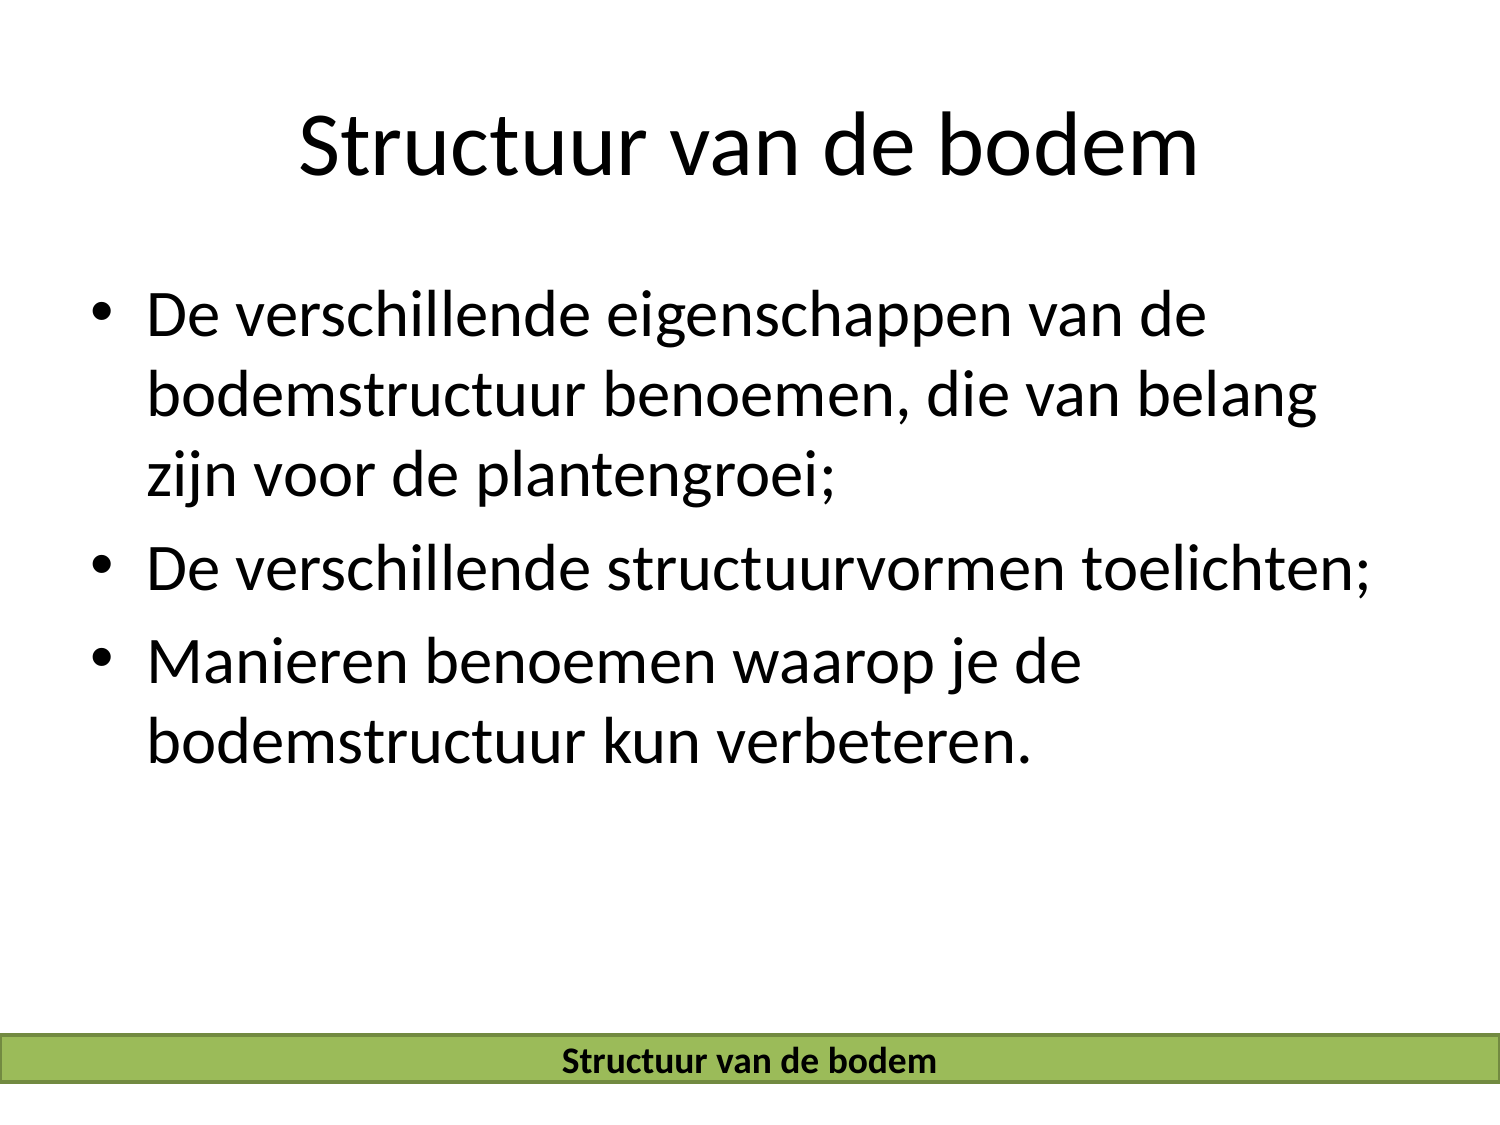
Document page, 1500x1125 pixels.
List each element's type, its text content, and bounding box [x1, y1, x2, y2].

list De verschillende eigenschappen van de bodemstructuur benoemen, die van belang zijn voor de plantengroei; De verschillende structuurvormen toelichten; Manieren benoemen waarop je de bodemstructuur kun verbeteren. [75, 262, 1425, 1005]
title Structuur van de bodem [75, 45, 1425, 233]
text_box Structuur van de bodem [0, 1033, 1500, 1084]
